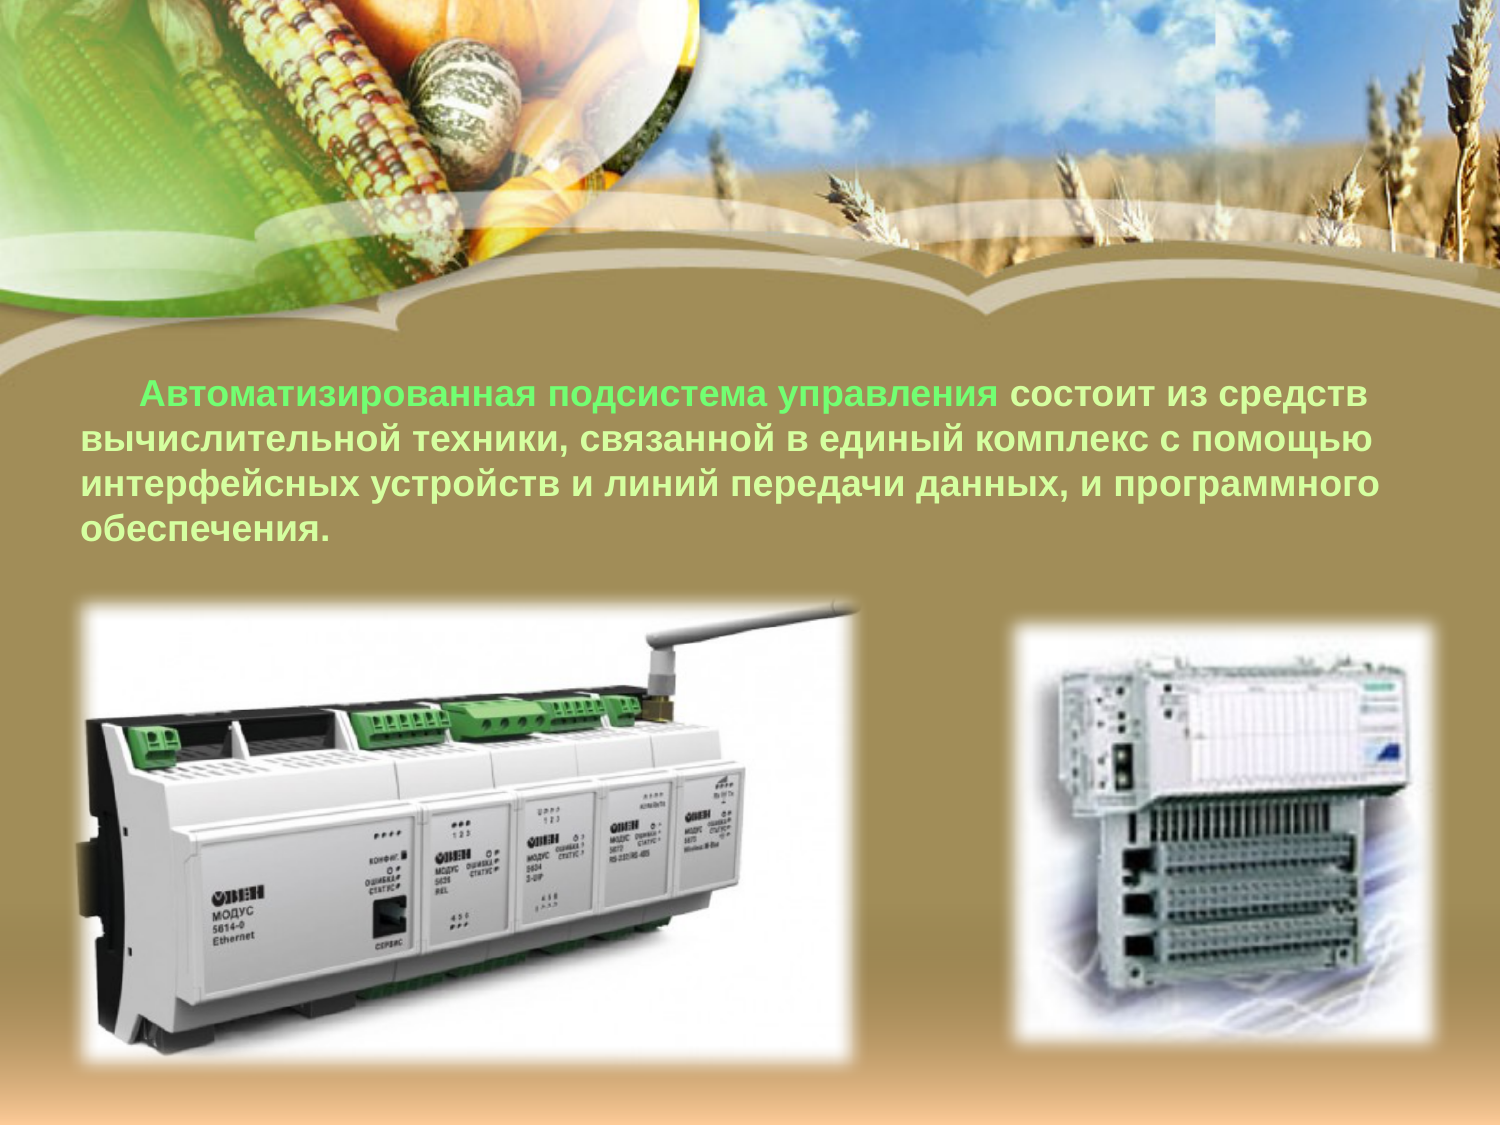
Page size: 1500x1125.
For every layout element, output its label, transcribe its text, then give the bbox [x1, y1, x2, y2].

list Автоматизированная подсистема управления состоит из средств вычислительной техники, связанной в единый комплекс с помощью интерфейсных устройств и линий передачи данных, и программного обеспечения. [64, 361, 1447, 622]
picture [0, 0, 1500, 1081]
